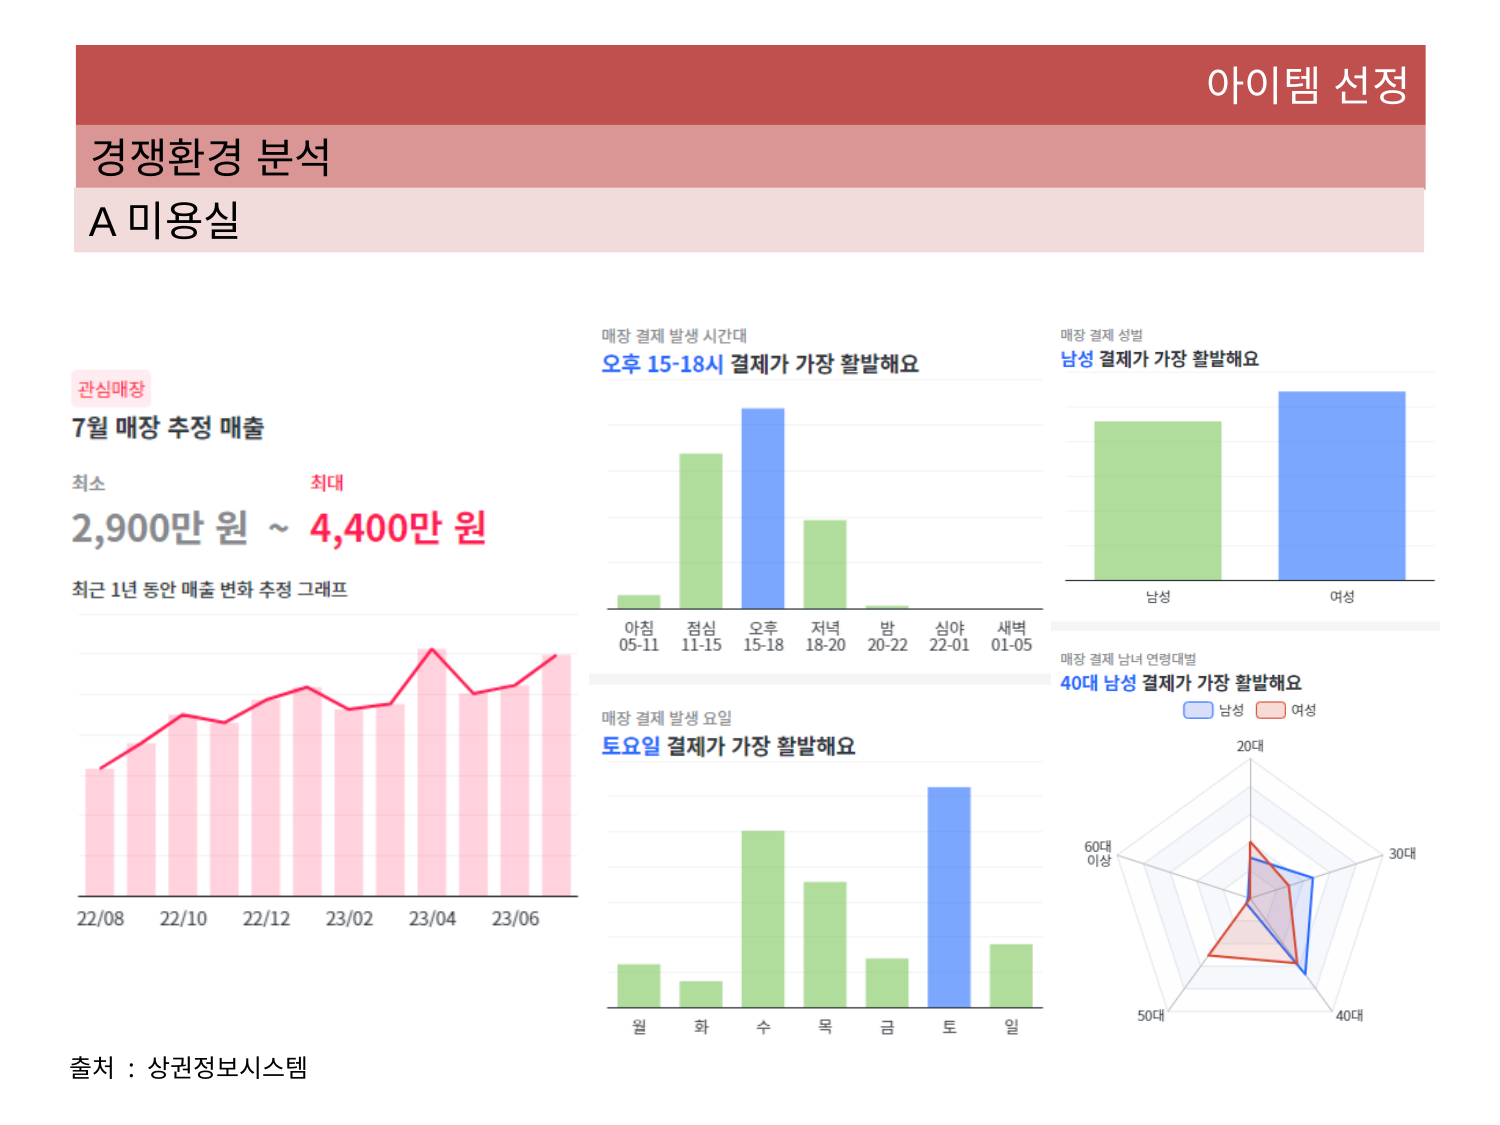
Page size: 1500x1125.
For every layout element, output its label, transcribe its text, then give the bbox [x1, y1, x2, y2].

text_box 아이템 선정 [75, 45, 1426, 124]
text_box 경쟁환경 분석 [75, 124, 1426, 190]
picture [48, 315, 1440, 1051]
text_box A미용실 [74, 187, 1425, 253]
text_box 출처 : 상권정보시스템 [54, 1044, 324, 1090]
